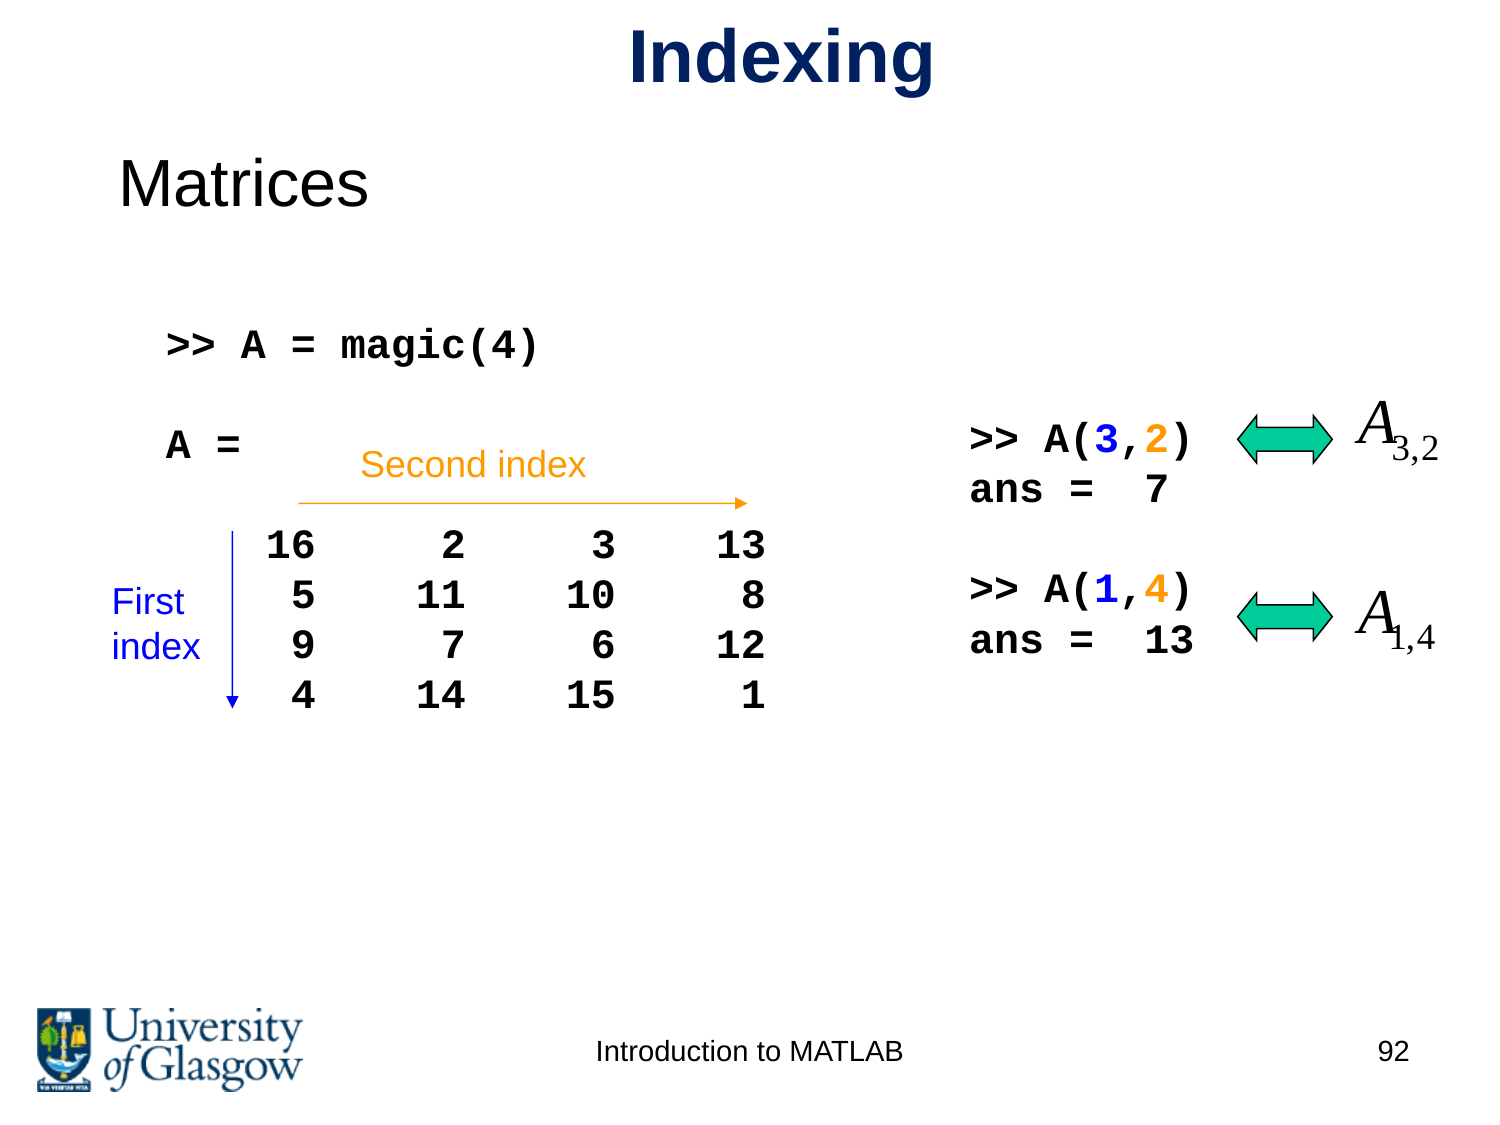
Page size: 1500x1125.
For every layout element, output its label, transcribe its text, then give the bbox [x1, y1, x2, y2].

text_box Second index [345, 432, 653, 493]
text_box [226, 674, 239, 709]
slide_number 92 [1074, 1024, 1425, 1103]
text_box First index [96, 569, 239, 674]
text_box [1344, 380, 1451, 482]
list Matrices [103, 132, 1454, 875]
title Indexing [171, 0, 1394, 114]
text_box [298, 497, 748, 510]
text_box [1237, 592, 1333, 641]
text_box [1344, 569, 1446, 671]
picture [37, 1008, 303, 1092]
footer Introduction to MATLAB [512, 1024, 988, 1103]
text_box >> A(3,2) ans = 7 >> A(1,4) ans = 13 [954, 403, 1309, 669]
text_box >> A = magic(4) A = 16 2 3 13 5 11 10 8 9 7 6 12 4 14 15 1 [151, 309, 848, 725]
text_box [1237, 415, 1333, 464]
